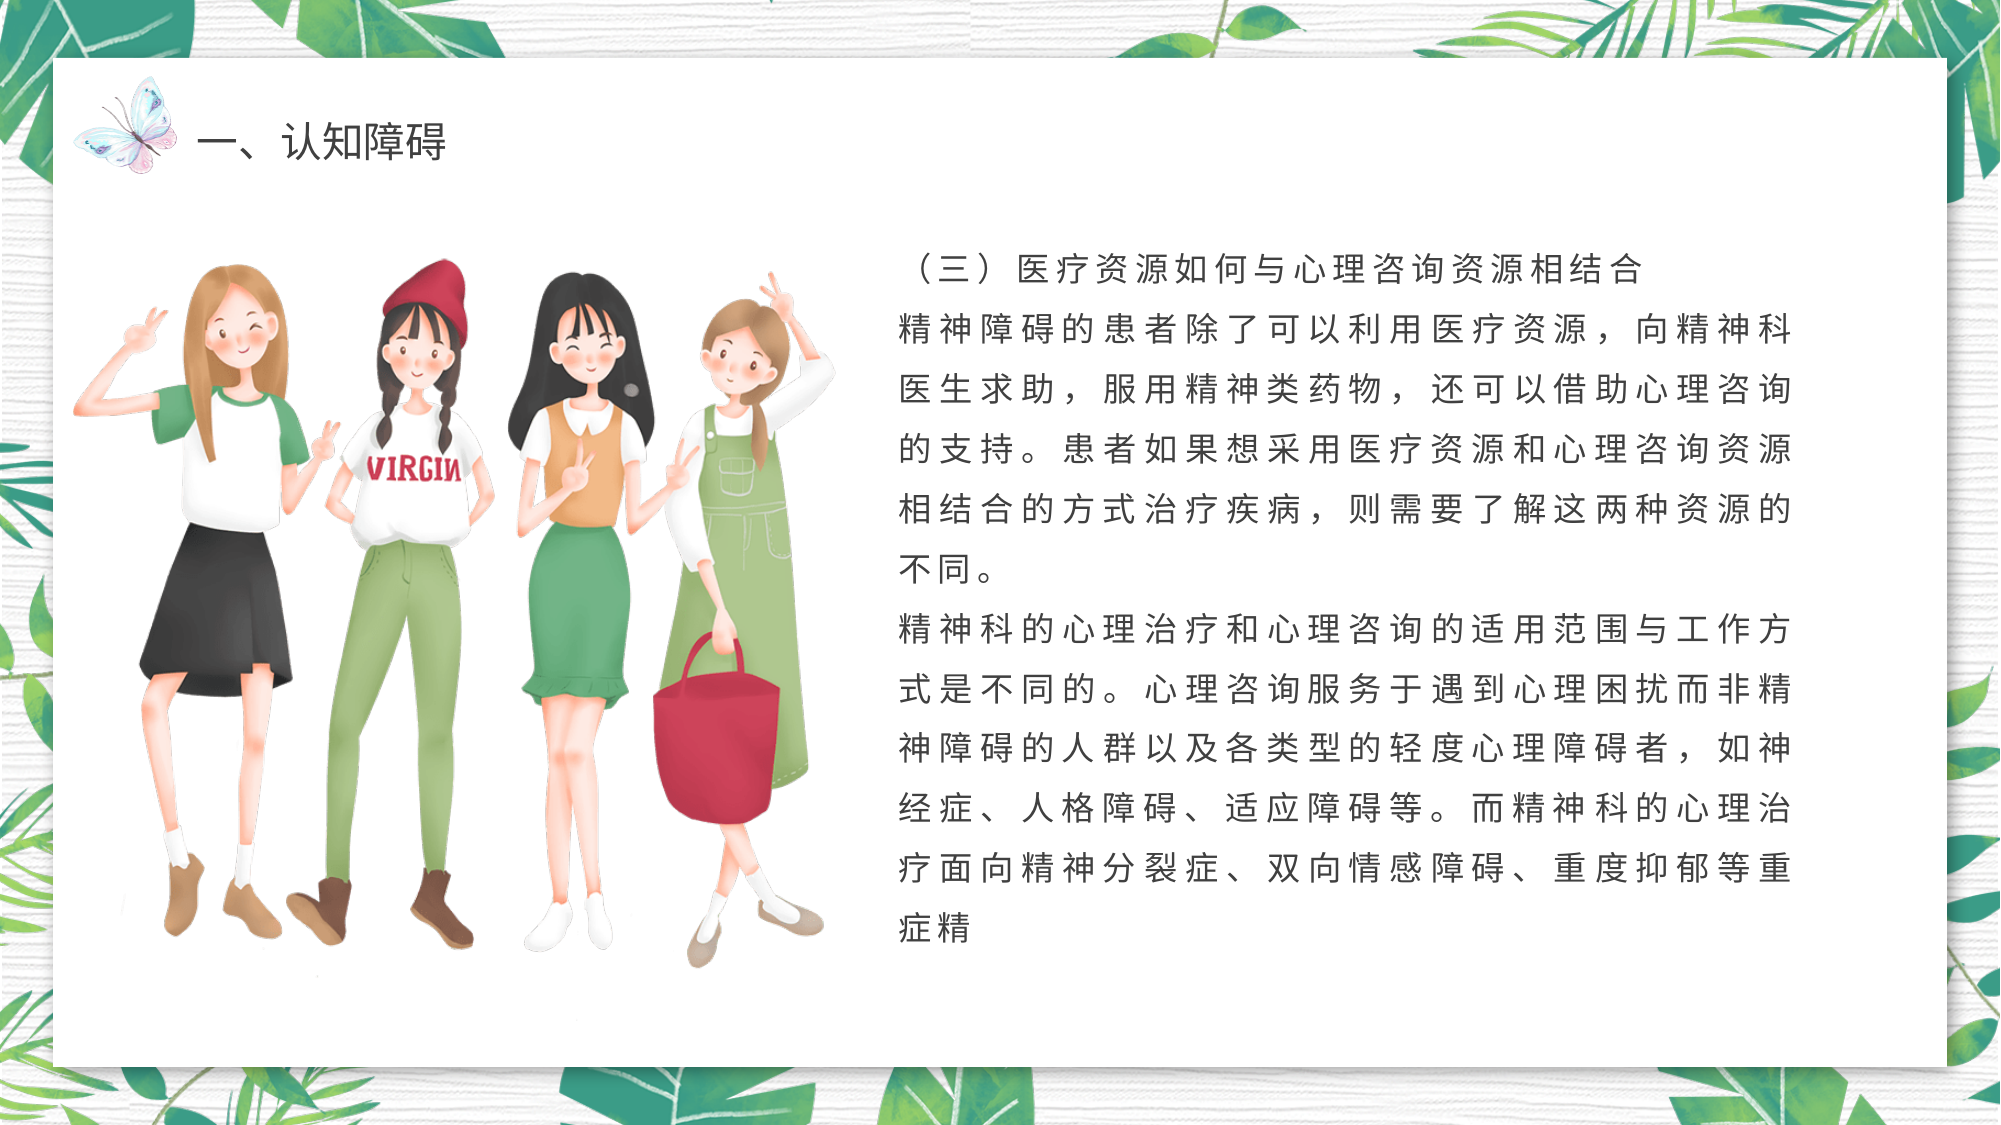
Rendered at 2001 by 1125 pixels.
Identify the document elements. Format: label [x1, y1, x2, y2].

picture [73, 76, 852, 1056]
text_box [0, 0, 2000, 1125]
